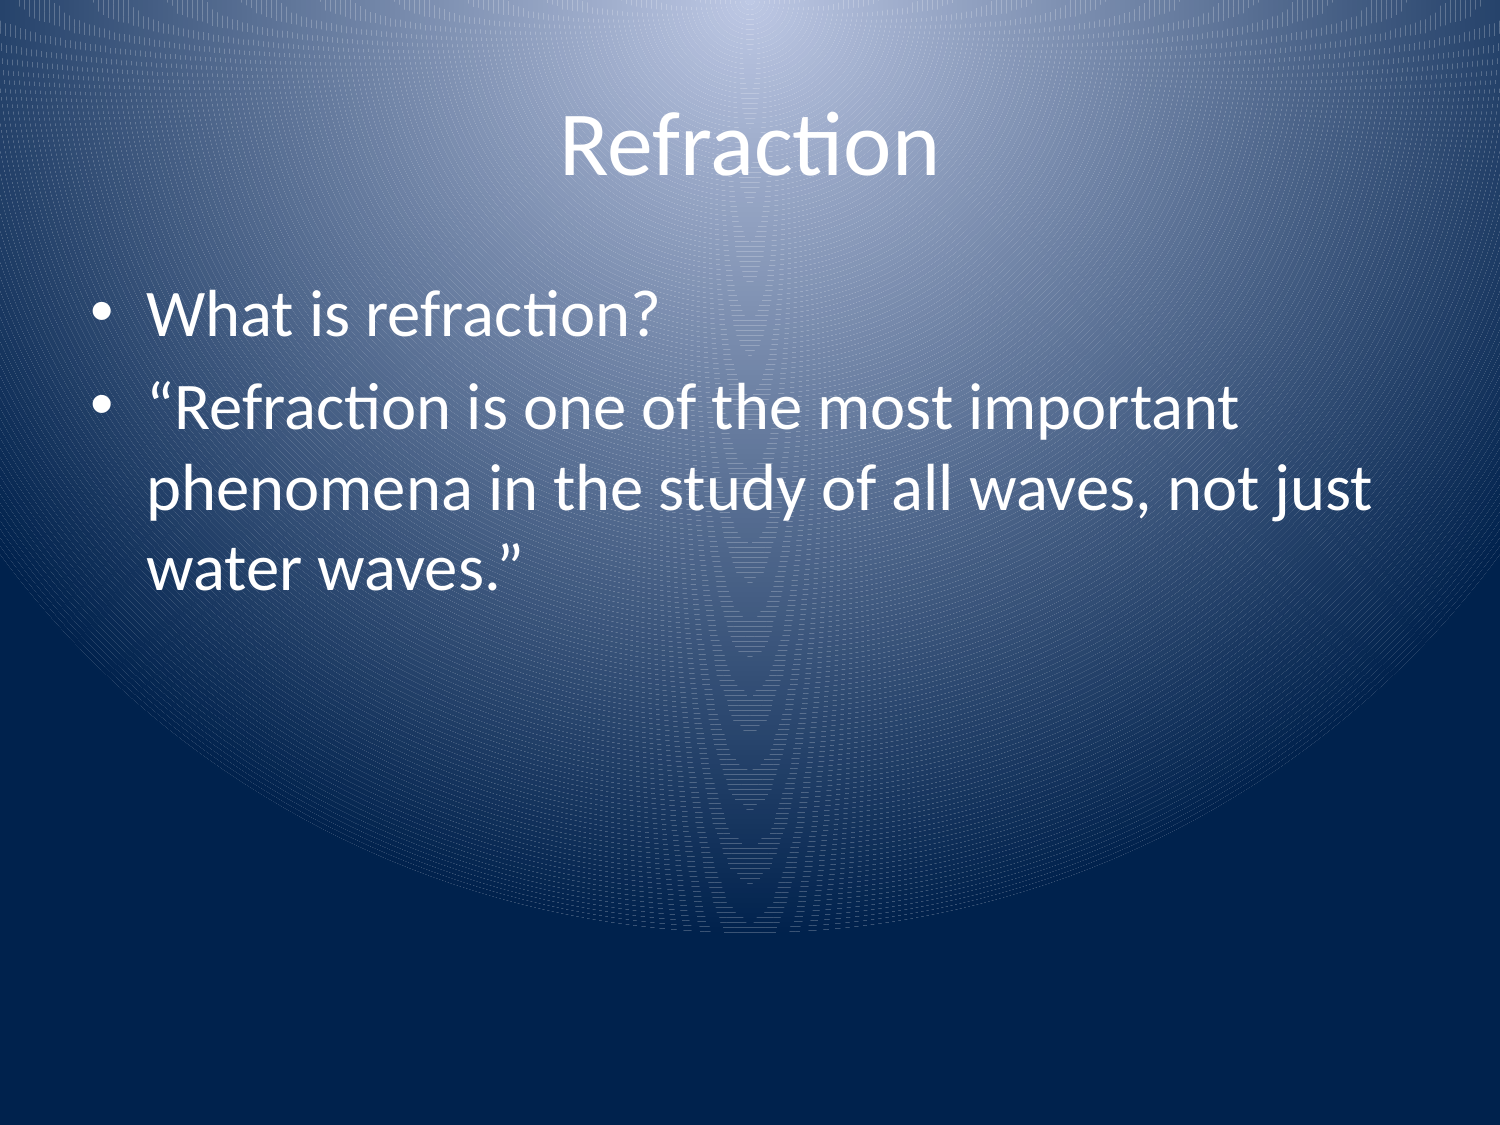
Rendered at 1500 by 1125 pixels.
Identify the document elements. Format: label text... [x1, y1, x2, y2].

list What is refraction? “Refraction is one of the most important phenomena in the study of all waves, not just water waves.” [75, 262, 1425, 1005]
title Refraction [75, 45, 1425, 233]
